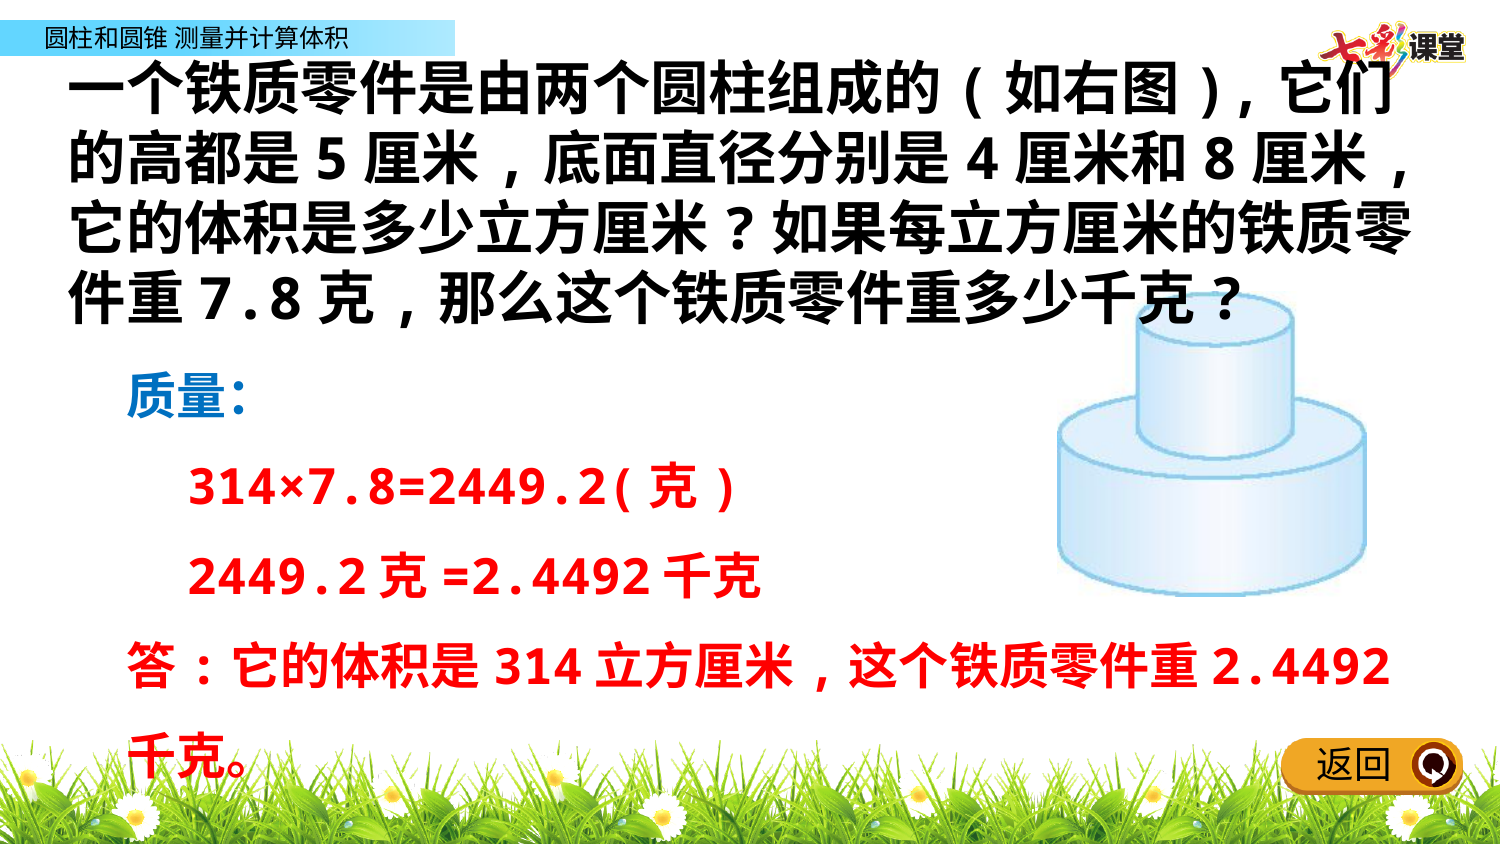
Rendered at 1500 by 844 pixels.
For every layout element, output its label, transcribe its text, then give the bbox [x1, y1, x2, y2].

text_box 一个铁质零件是由两个圆柱组成的(如右图),它们的高都是5厘米,底面直径分别是4厘米和8厘米,它的体积是多少立方厘米?如果每立方厘米的铁质零件重7.8克,那么这个铁质零件重多少千克? [53, 43, 1436, 339]
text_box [1281, 733, 1464, 795]
picture [1056, 291, 1367, 598]
picture [1316, 20, 1468, 80]
text_box 质量： 314×7.8=2449.2(克) 2449.2克=2.4492千克 答:它的体积是314立方厘米,这个铁质零件重2.4492千克。 [112, 327, 1444, 793]
picture [0, 740, 1500, 844]
